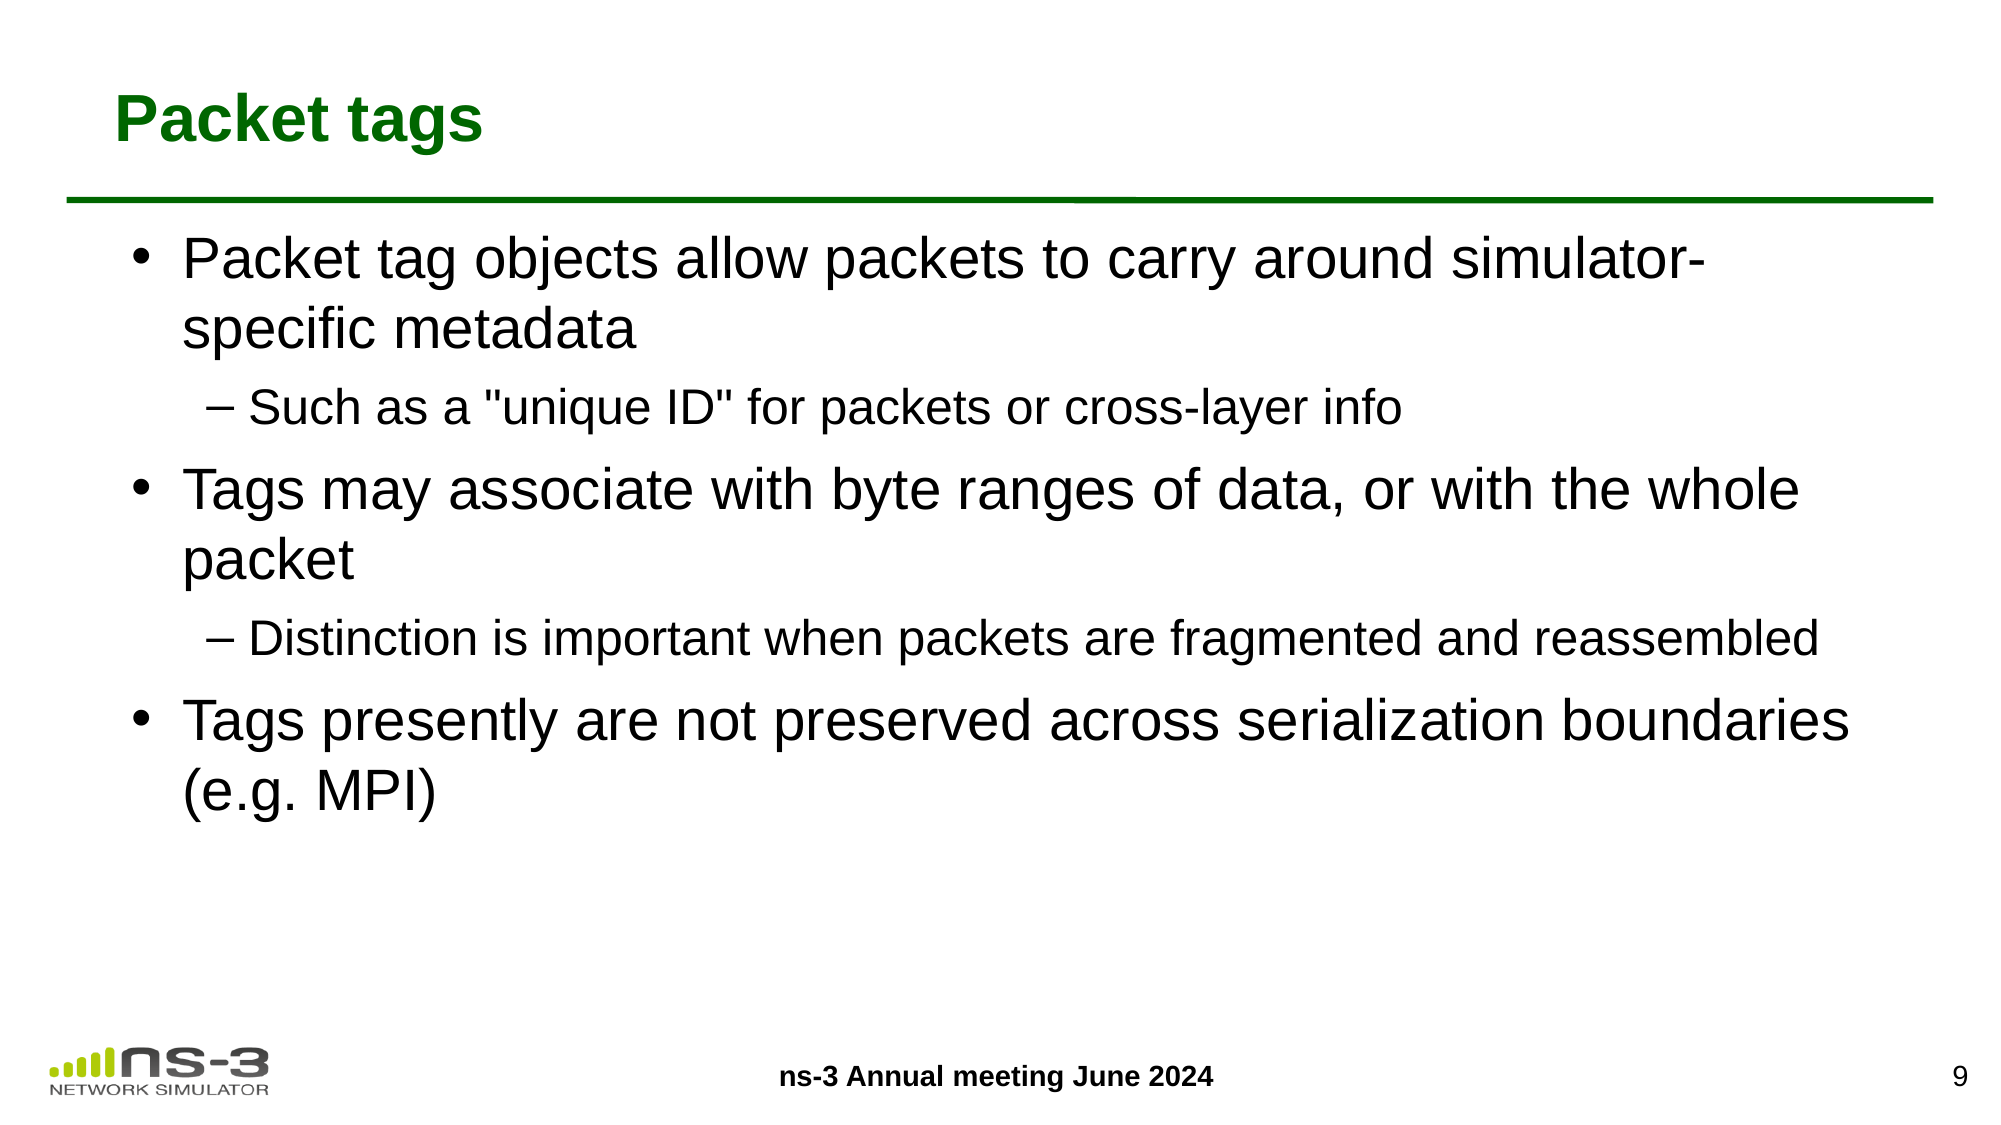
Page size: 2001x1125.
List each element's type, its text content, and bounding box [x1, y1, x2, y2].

footer ns-3 Annual meeting June 2024 [683, 1049, 1310, 1125]
picture [33, 1017, 284, 1125]
title Packet tags [99, 44, 1894, 186]
slide_number 9 [1523, 1049, 1984, 1125]
list Packet tag objects allow packets to carry around simulator-specific metadata Such as a "unique ID" for packets or cross-layer info Tags may associate with byte ranges of data, or with the whole packet Distinction is important when packets are fragmented and reassembled Tags presently are not preserved across serialization boundaries (e.g. MPI) [116, 212, 1910, 1012]
